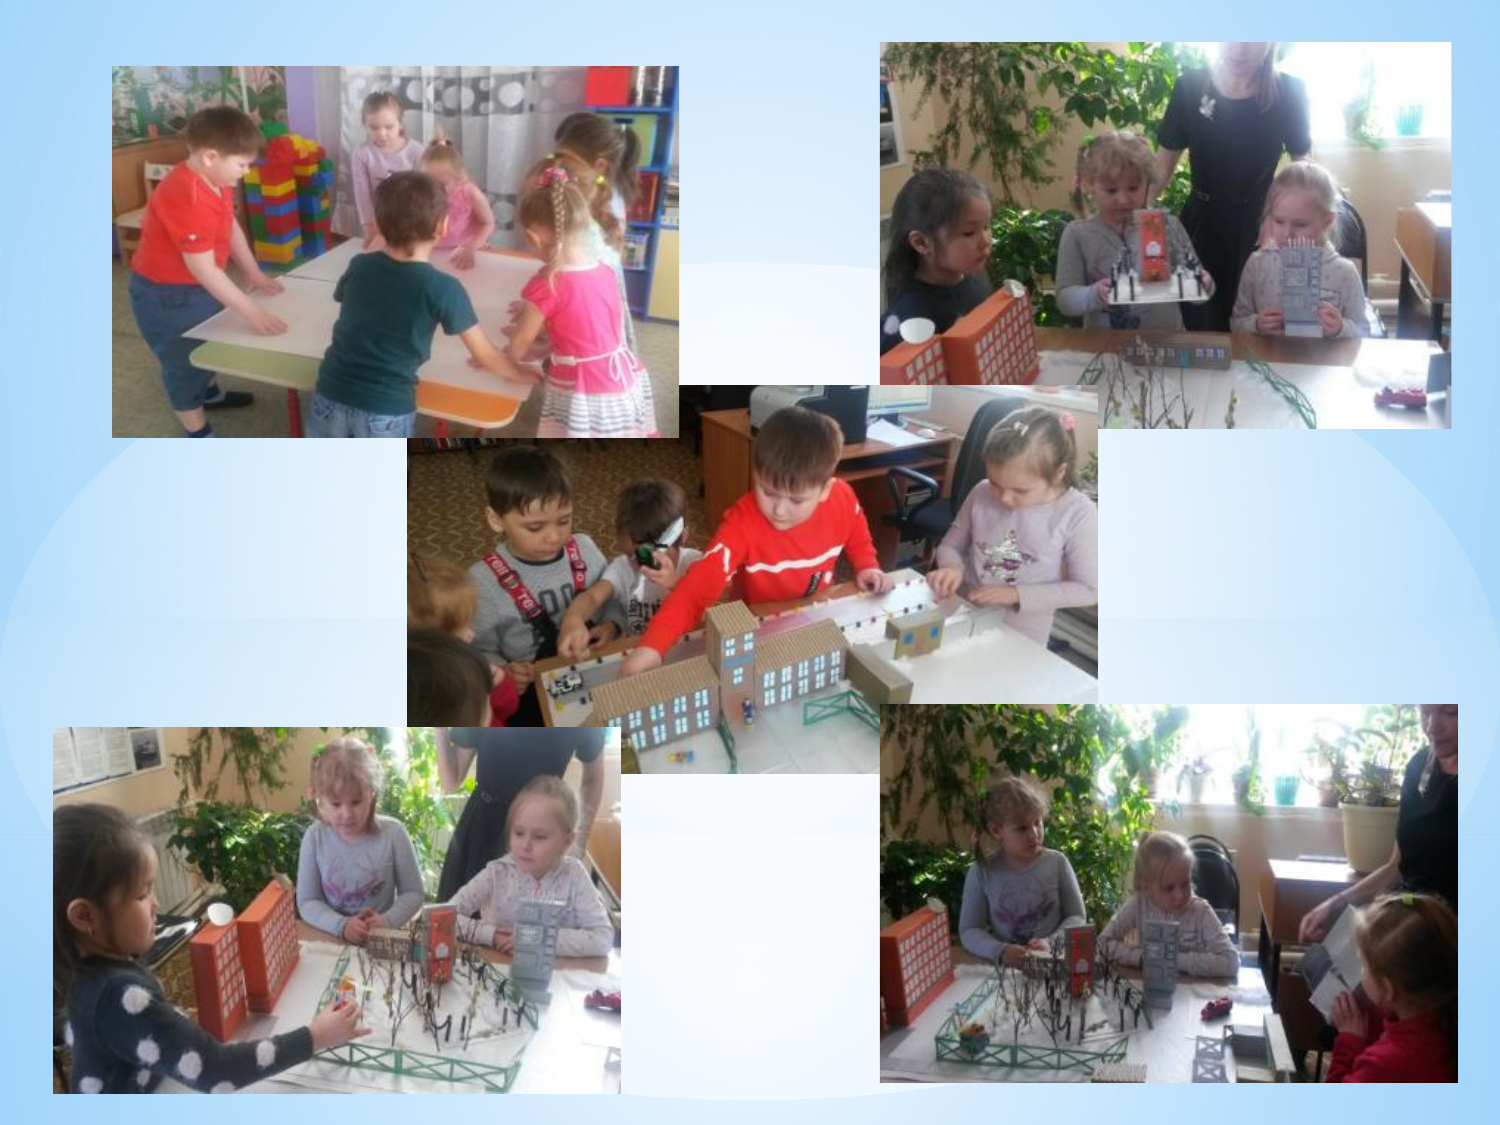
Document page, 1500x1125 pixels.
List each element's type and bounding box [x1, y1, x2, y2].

picture [52, 42, 1459, 1095]
